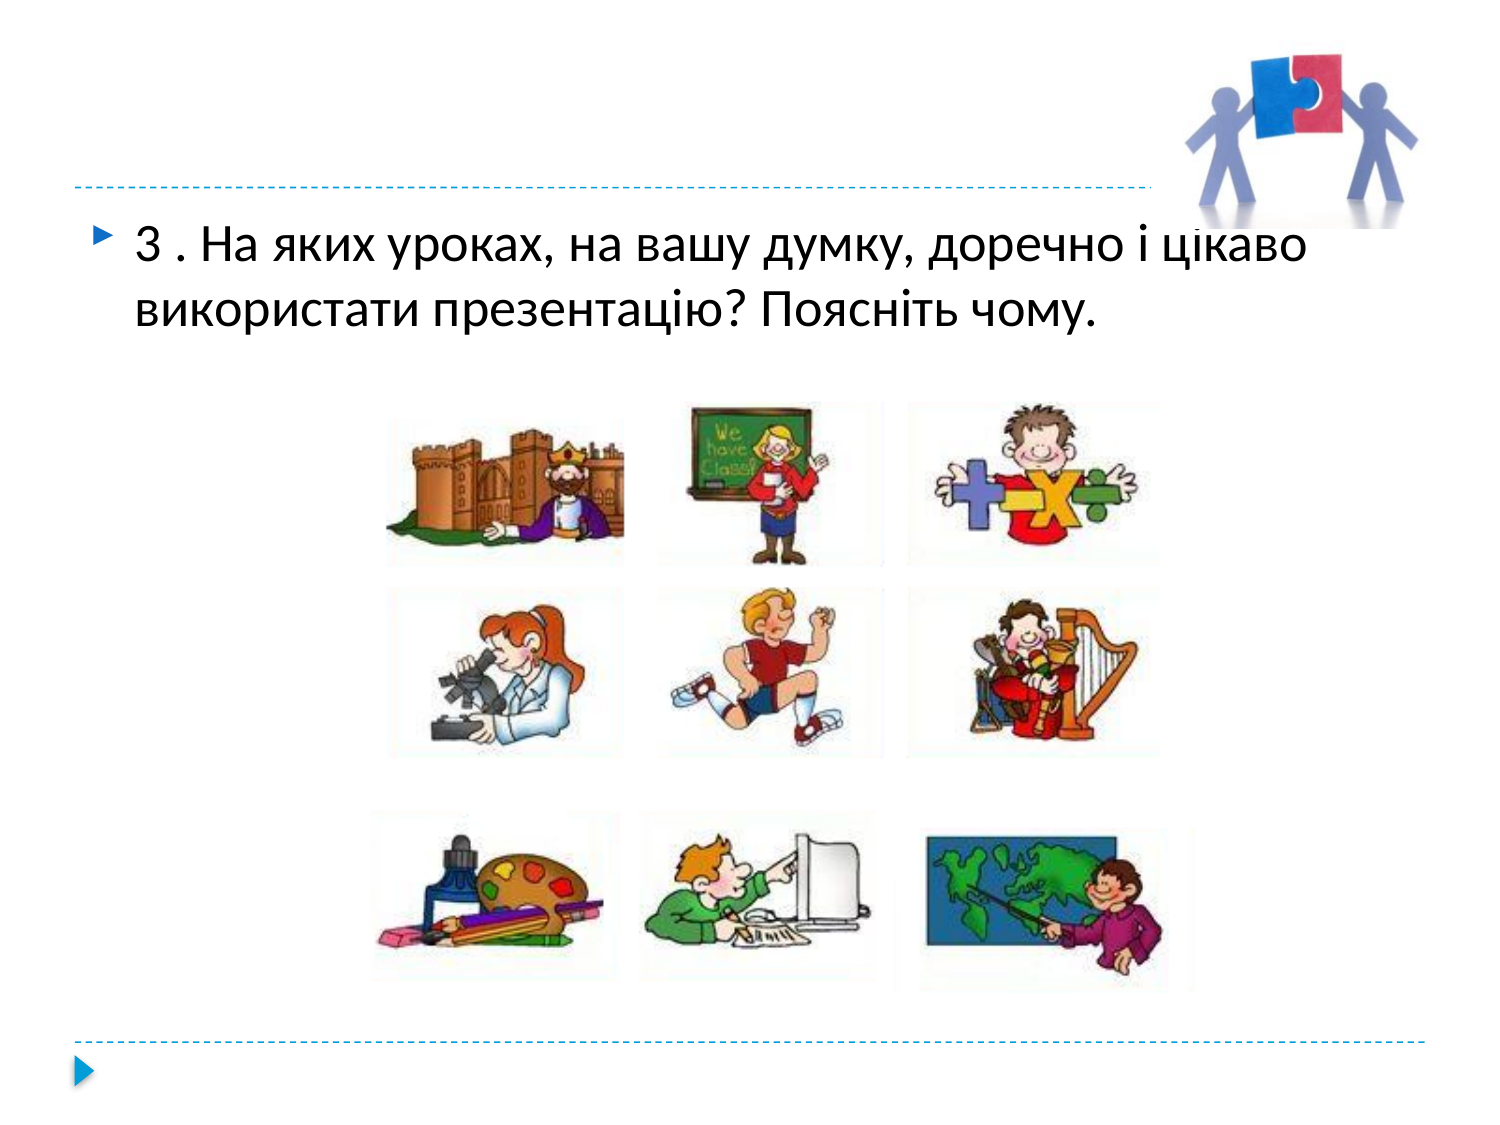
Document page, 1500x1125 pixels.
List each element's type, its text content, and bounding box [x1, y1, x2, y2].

picture [1151, 25, 1457, 229]
list 3 . На яких уроках, на вашу думку, доречно і цікаво використати презентацію? Поясніть чому. [75, 200, 1425, 1010]
picture [368, 389, 1217, 993]
